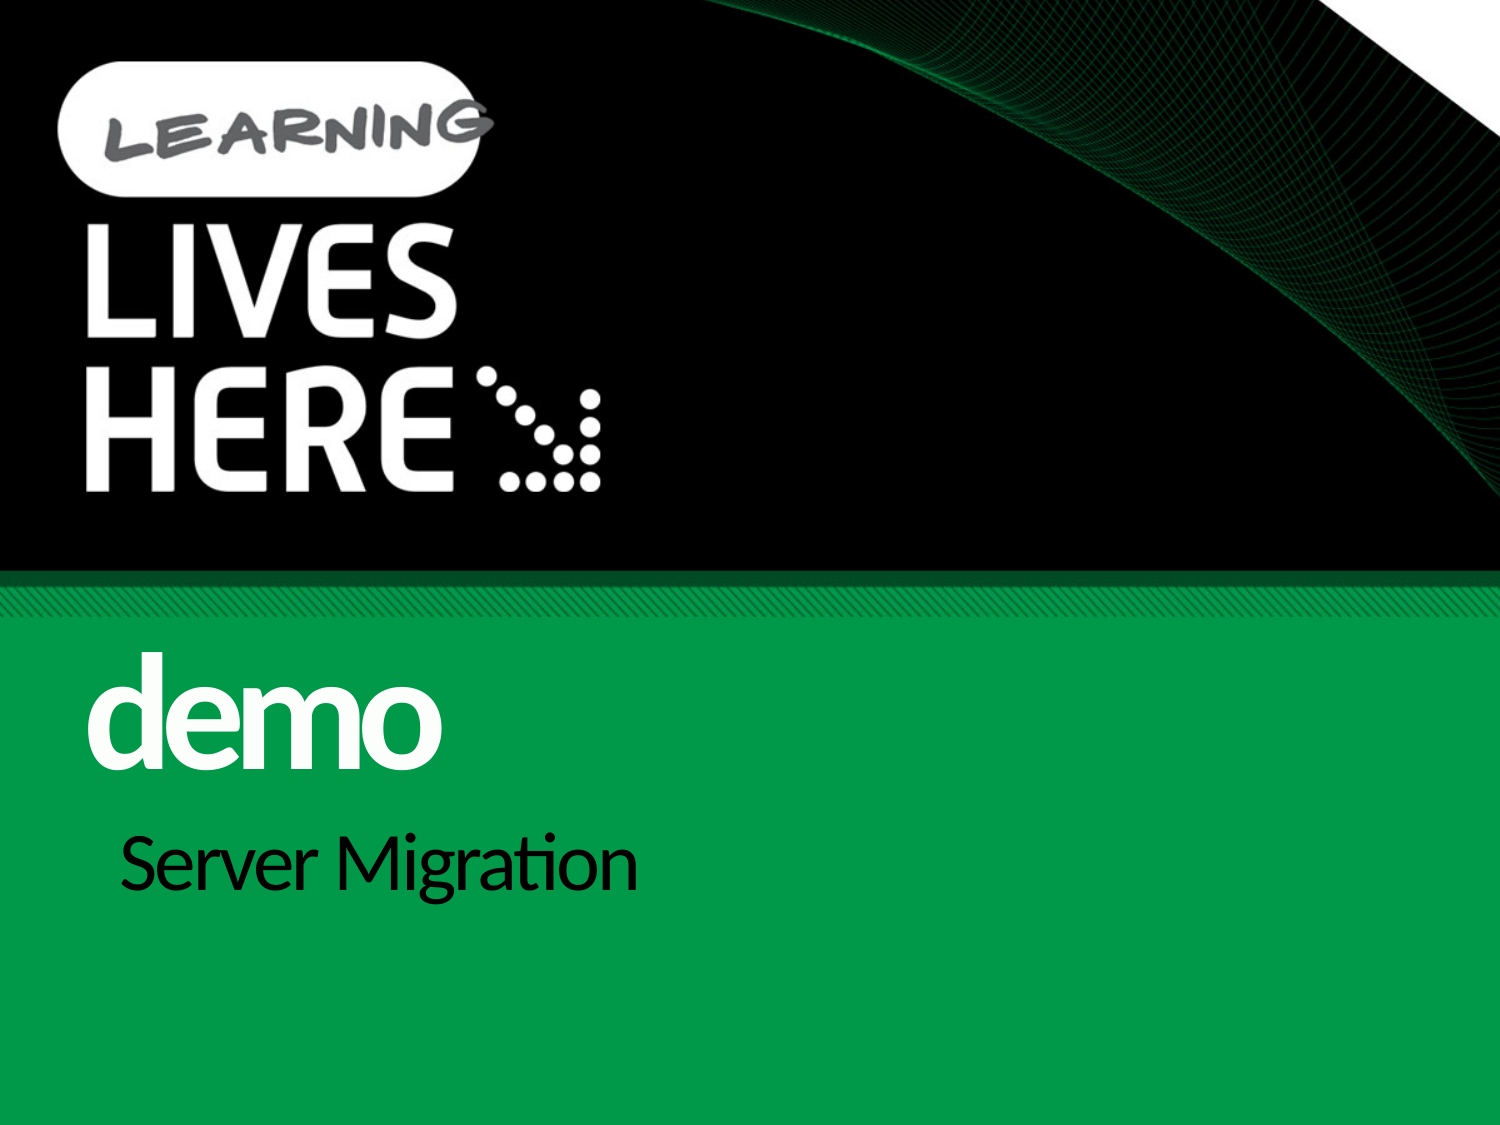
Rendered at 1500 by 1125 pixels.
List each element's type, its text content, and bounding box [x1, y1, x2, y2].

title Server Migration [119, 818, 1375, 943]
picture [0, 0, 1500, 1125]
list demo [83, 625, 1344, 800]
